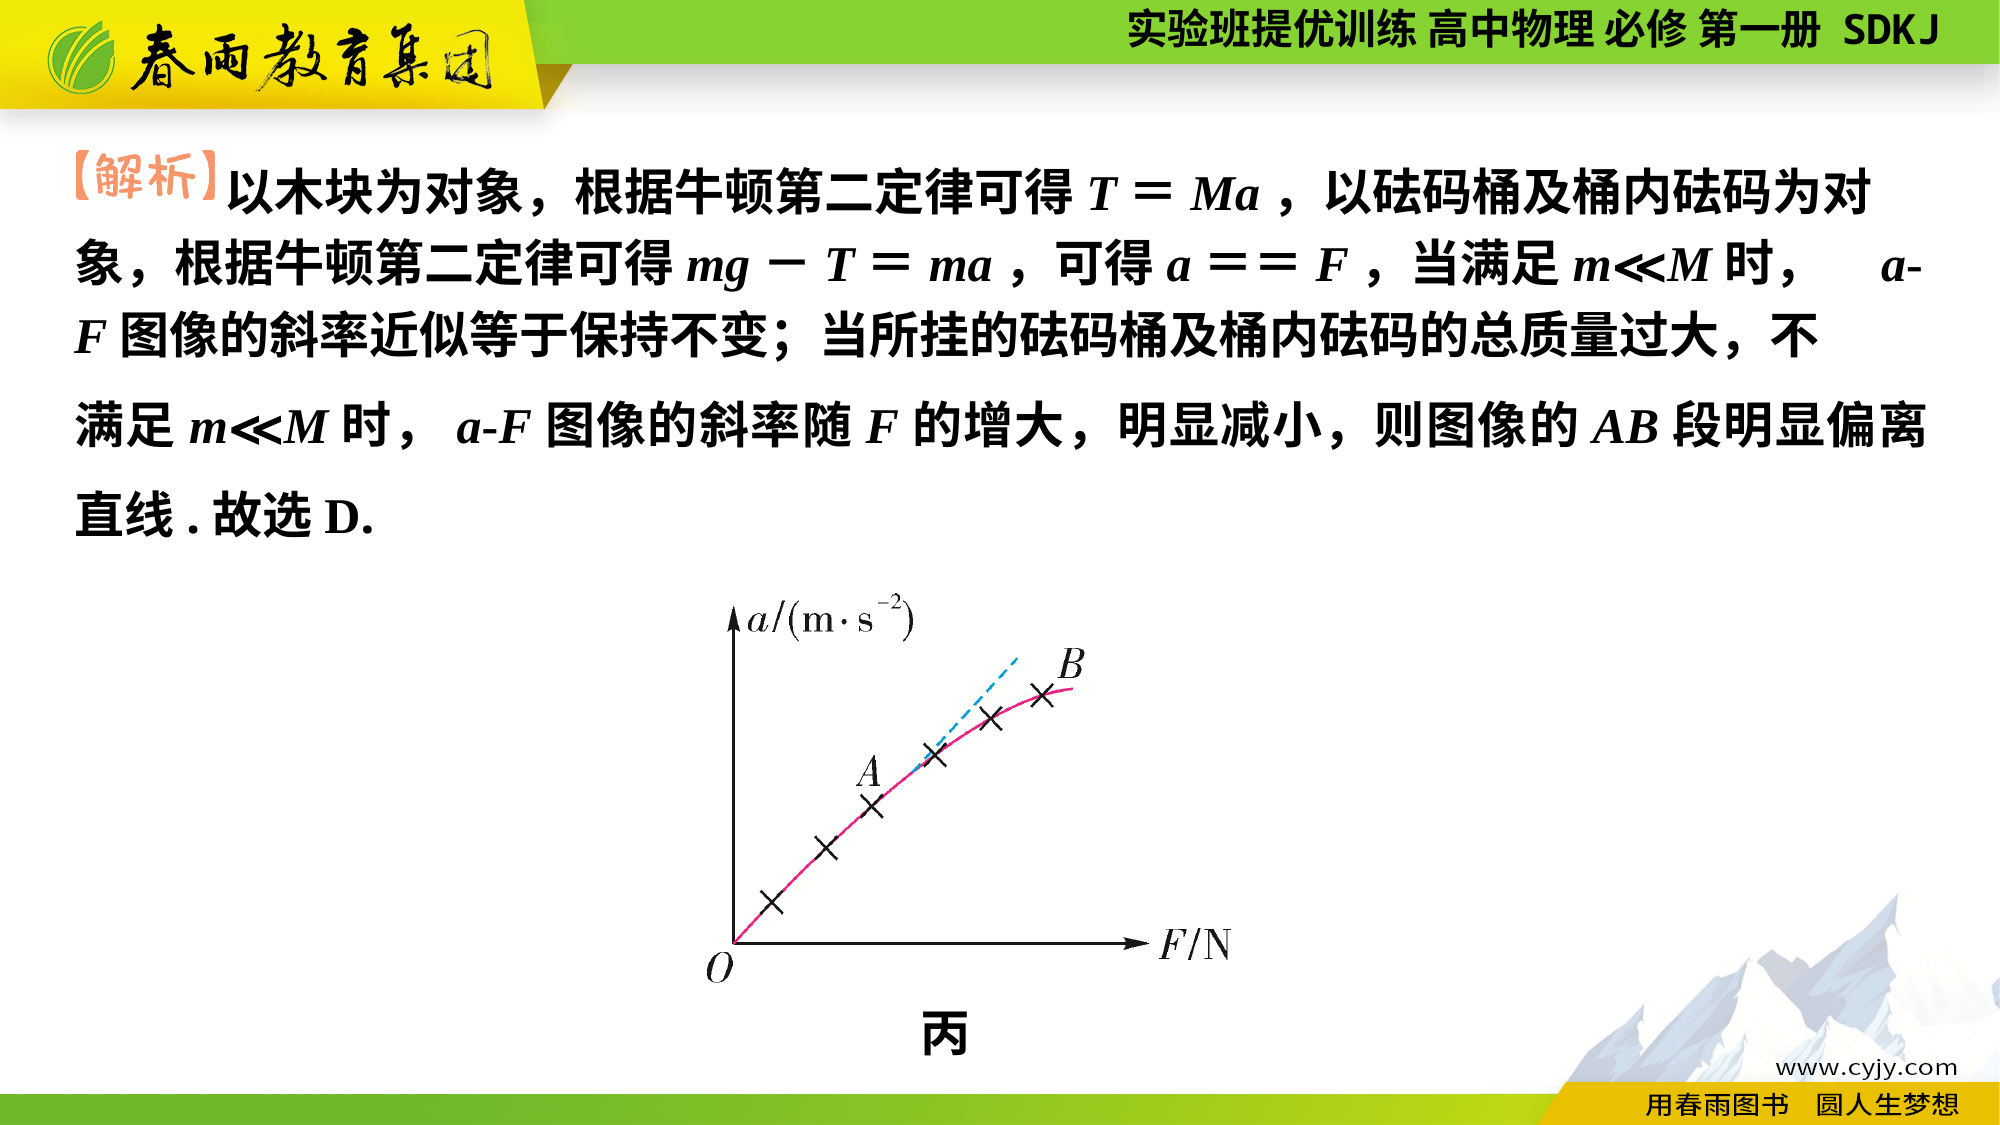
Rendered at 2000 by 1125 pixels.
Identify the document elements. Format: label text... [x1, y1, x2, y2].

picture [0, 0, 2000, 1125]
text_box 丙 [905, 992, 986, 1069]
